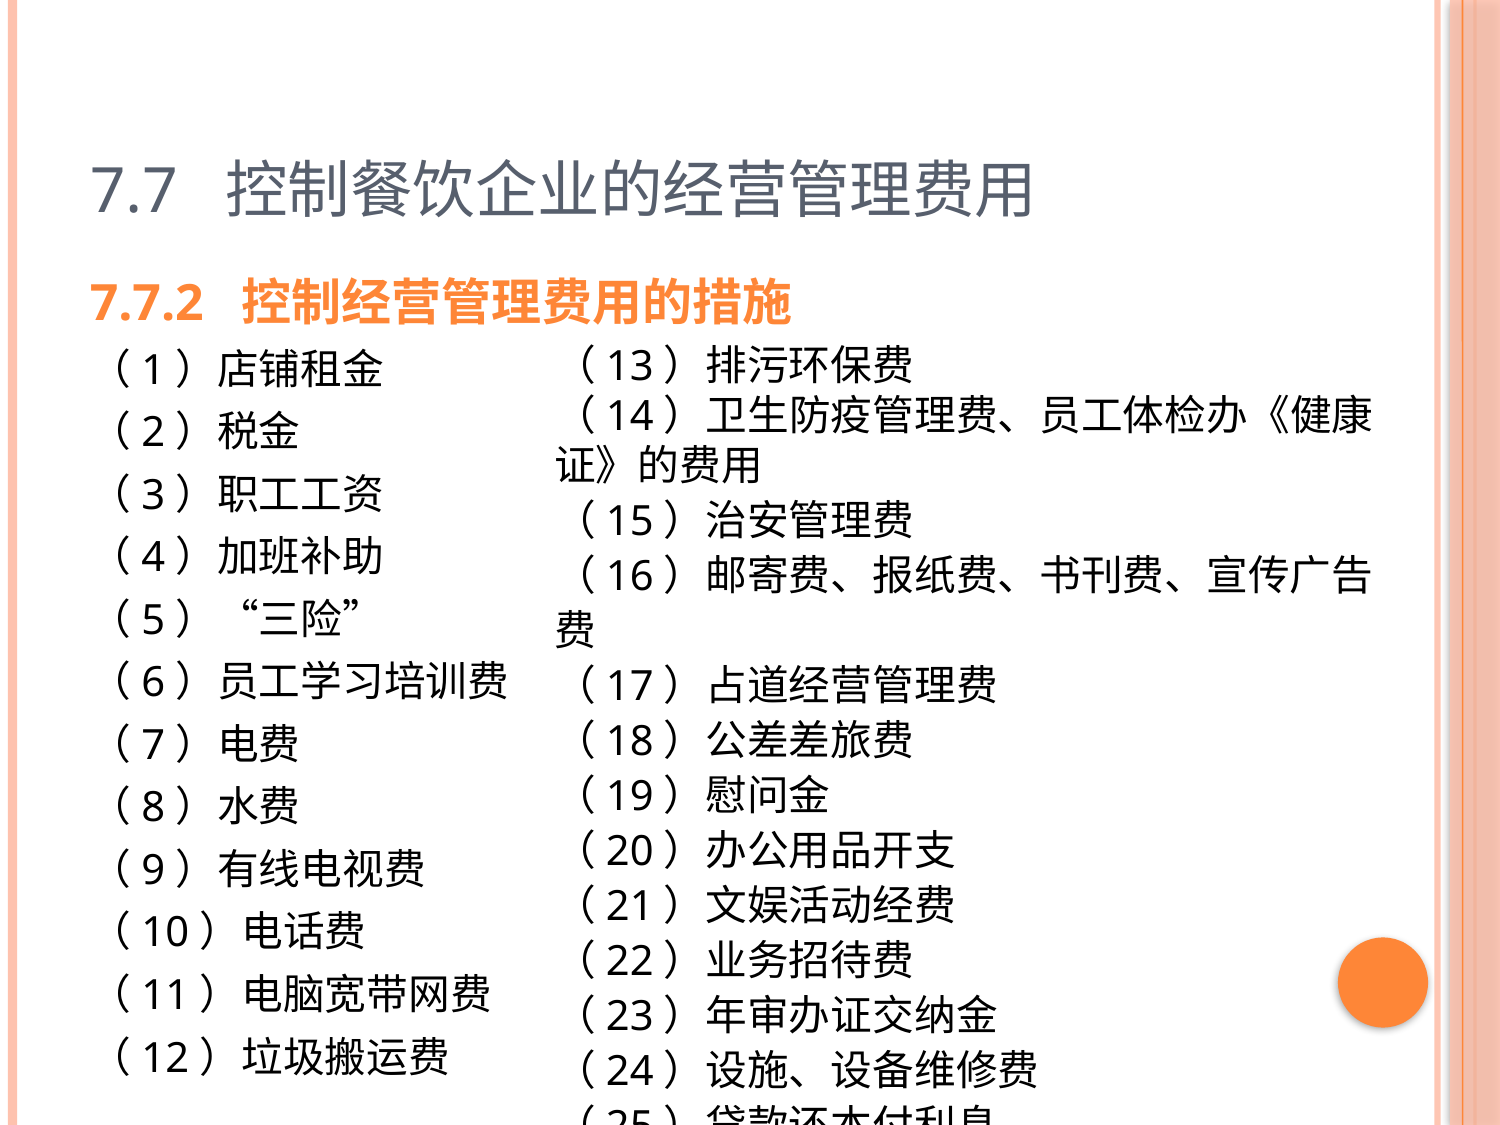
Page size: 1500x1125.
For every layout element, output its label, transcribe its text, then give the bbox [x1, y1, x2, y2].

text_box （13）排污环保费 （14）卫生防疫管理费、员工体检办《健康证》的费用 （15）治安管理费 （16）邮寄费、报纸费、书刊费、宣传广告费 （17）占道经营管理费 （18）公差差旅费 （19）慰问金 （20）办公用品开支 （21）文娱活动经费 （22）业务招待费 （23）年审办证交纳金 （24）设施、设备维修费 （25）贷款还本付利息 [539, 331, 1424, 1125]
list 7.7.2 控制经营管理费用的措施 （1）店铺租金 （2）税金 （3）职工工资 （4）加班补助 （5）“三险” （6）员工学习培训费 （7）电费 （8）水费 （9）有线电视费 （10）电话费 （11）电脑宽带网费 （12）垃圾搬运费 [74, 262, 1395, 1063]
title 7.7 控制餐饮企业的经营管理费用 [75, 45, 1300, 233]
